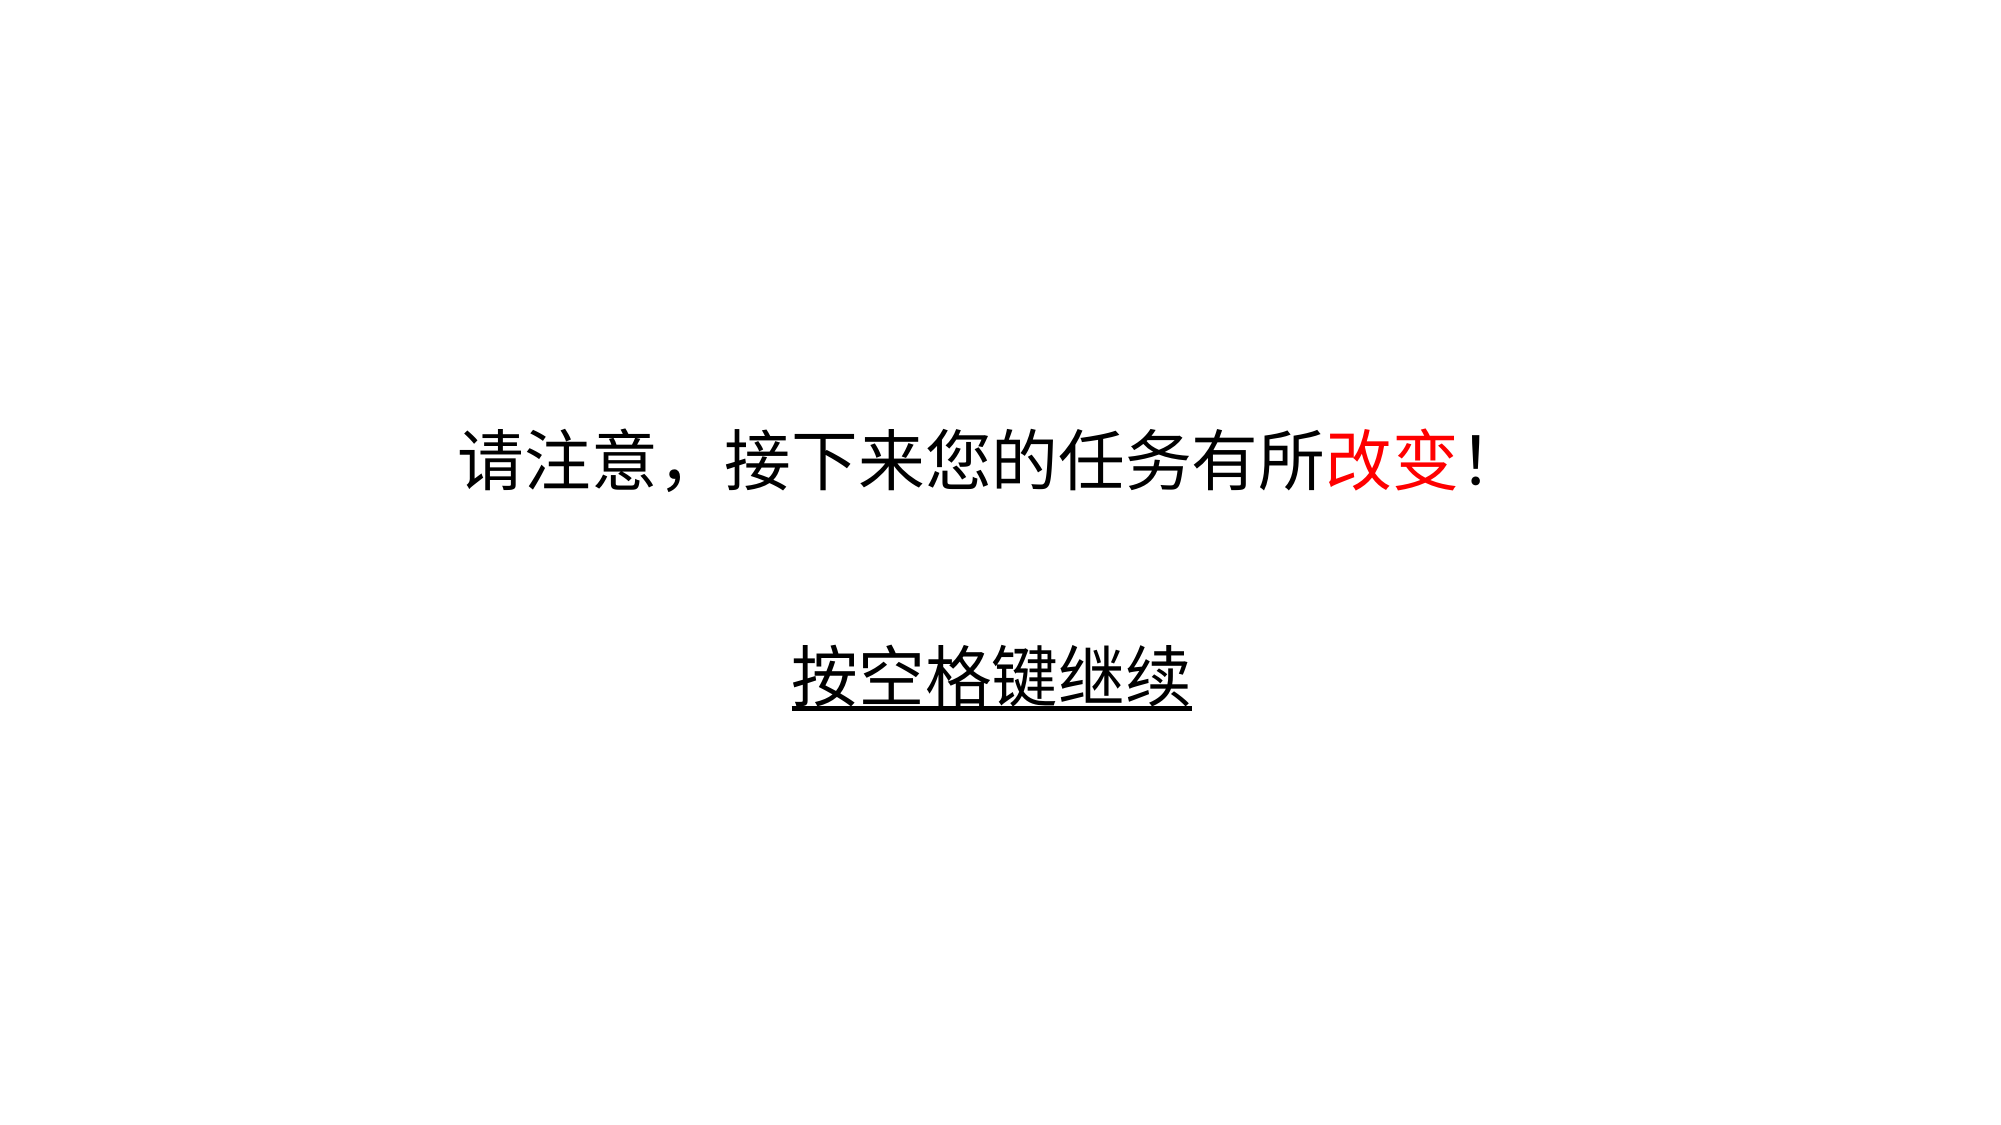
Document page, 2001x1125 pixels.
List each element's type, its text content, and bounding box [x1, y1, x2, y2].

title 请注意，接下来您的任务有所改变！ 按空格键继续 [135, 329, 1849, 814]
